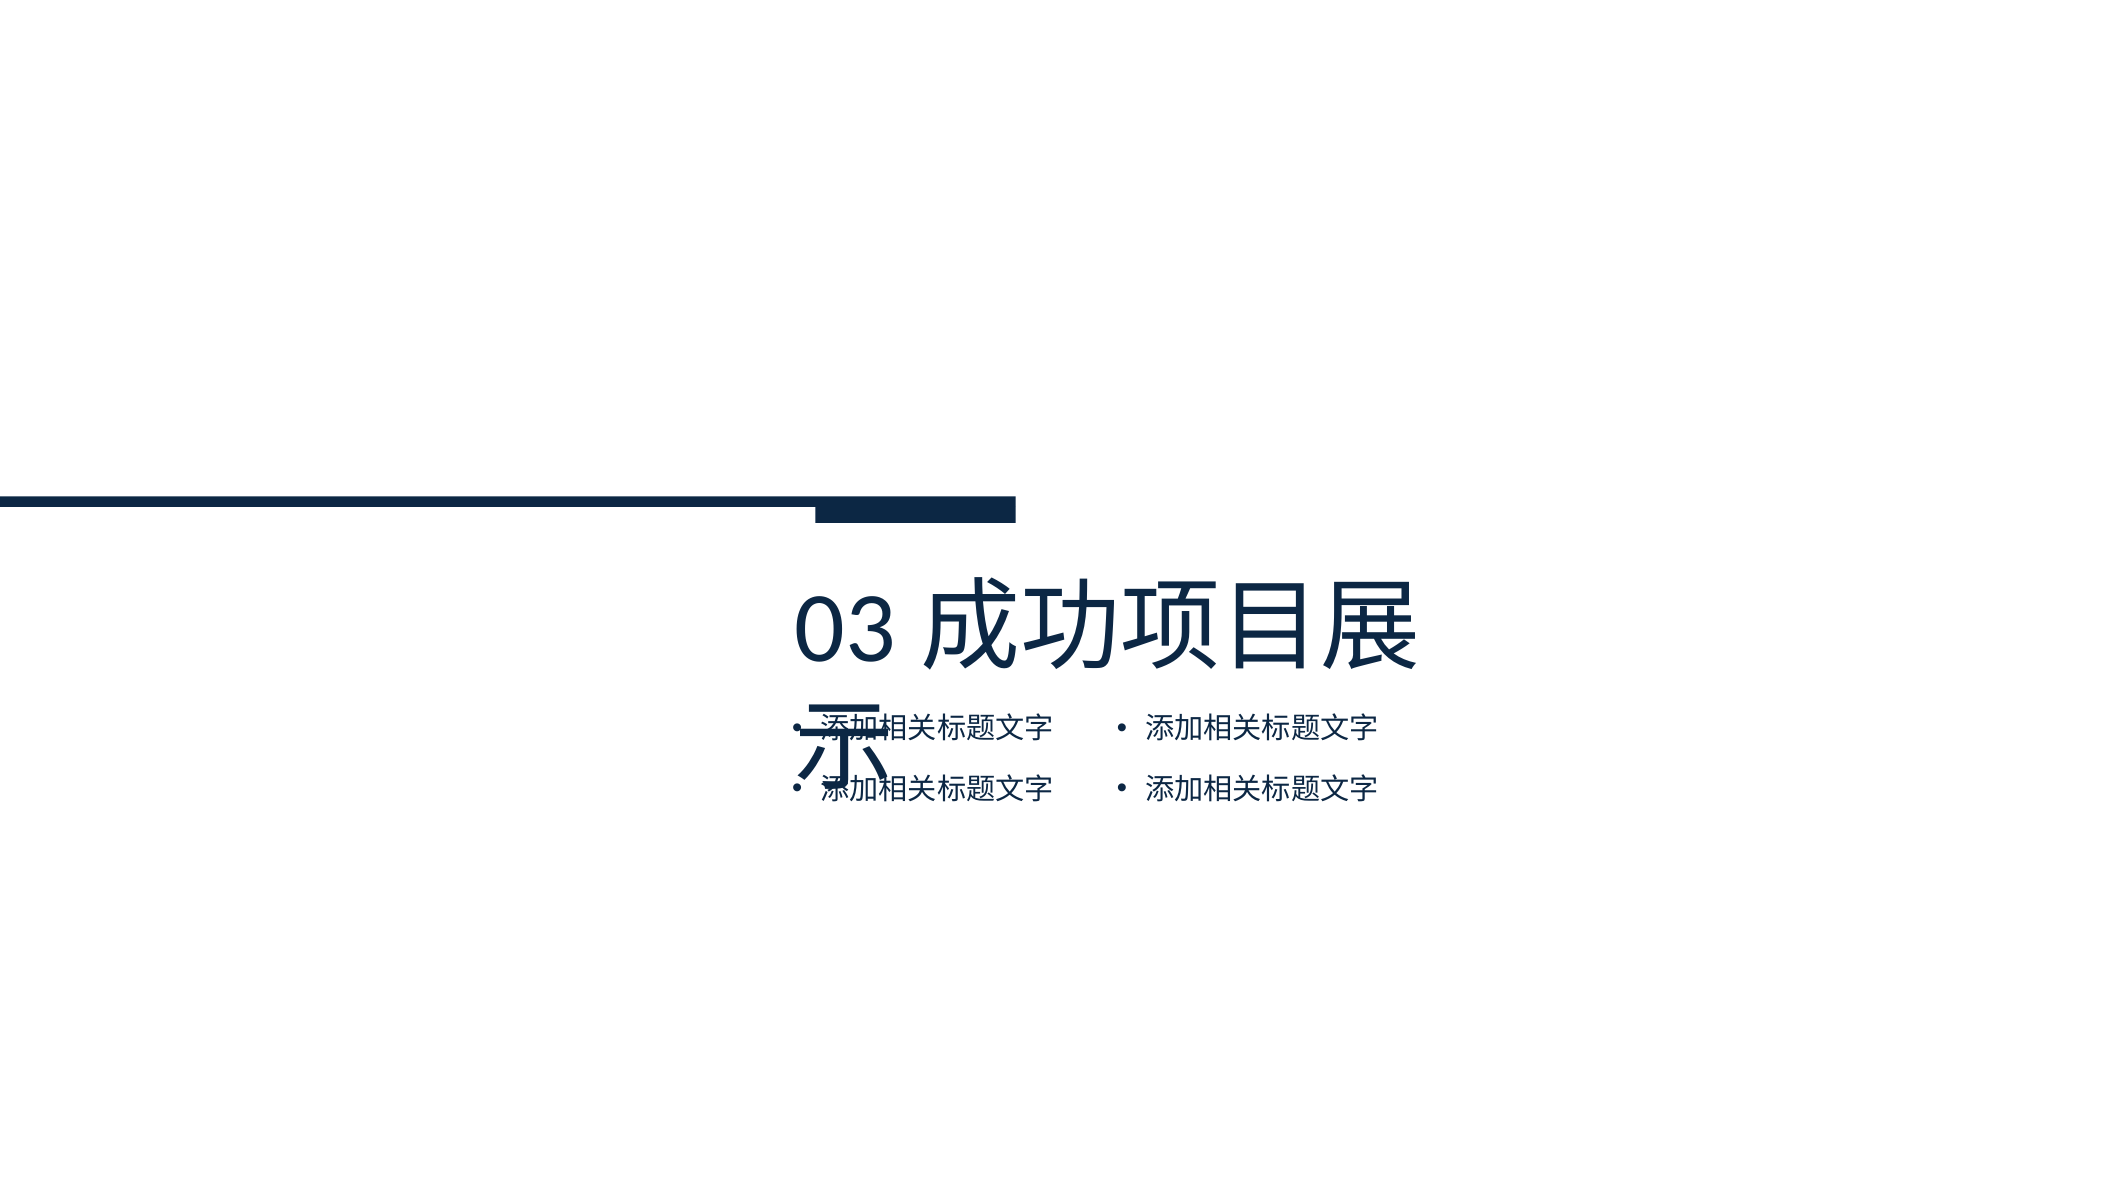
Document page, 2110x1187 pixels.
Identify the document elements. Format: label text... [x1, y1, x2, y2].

text_box 添加相关标题文字 [1102, 702, 1508, 752]
text_box 添加相关标题文字 [1102, 762, 1508, 813]
text_box 添加相关标题文字 [777, 702, 1102, 752]
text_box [0, 496, 1016, 523]
text_box 添加相关标题文字 [777, 762, 1102, 813]
text_box 03成功项目展示 [794, 561, 1516, 802]
